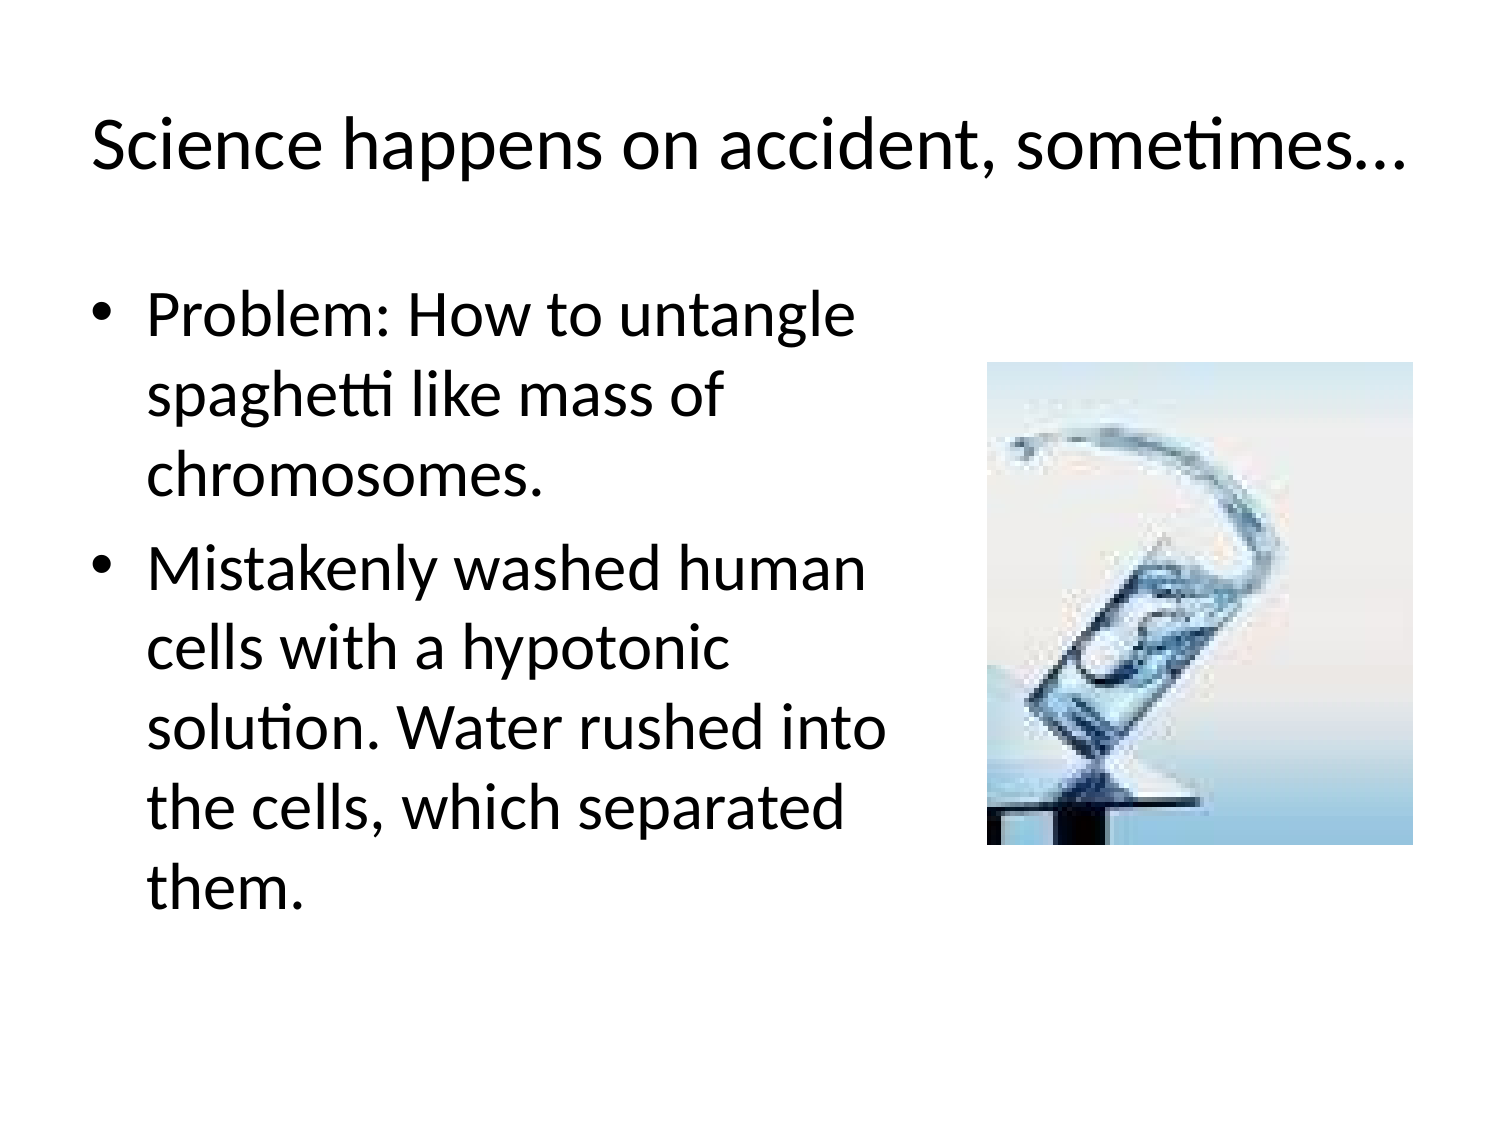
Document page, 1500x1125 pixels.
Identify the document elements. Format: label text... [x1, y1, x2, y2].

picture [987, 362, 1413, 845]
list Problem: How to untangle spaghetti like mass of chromosomes. Mistakenly washed human cells with a hypotonic solution. Water rushed into the cells, which separated them. [75, 262, 975, 1005]
title Science happens on accident, sometimes… [75, 45, 1425, 233]
